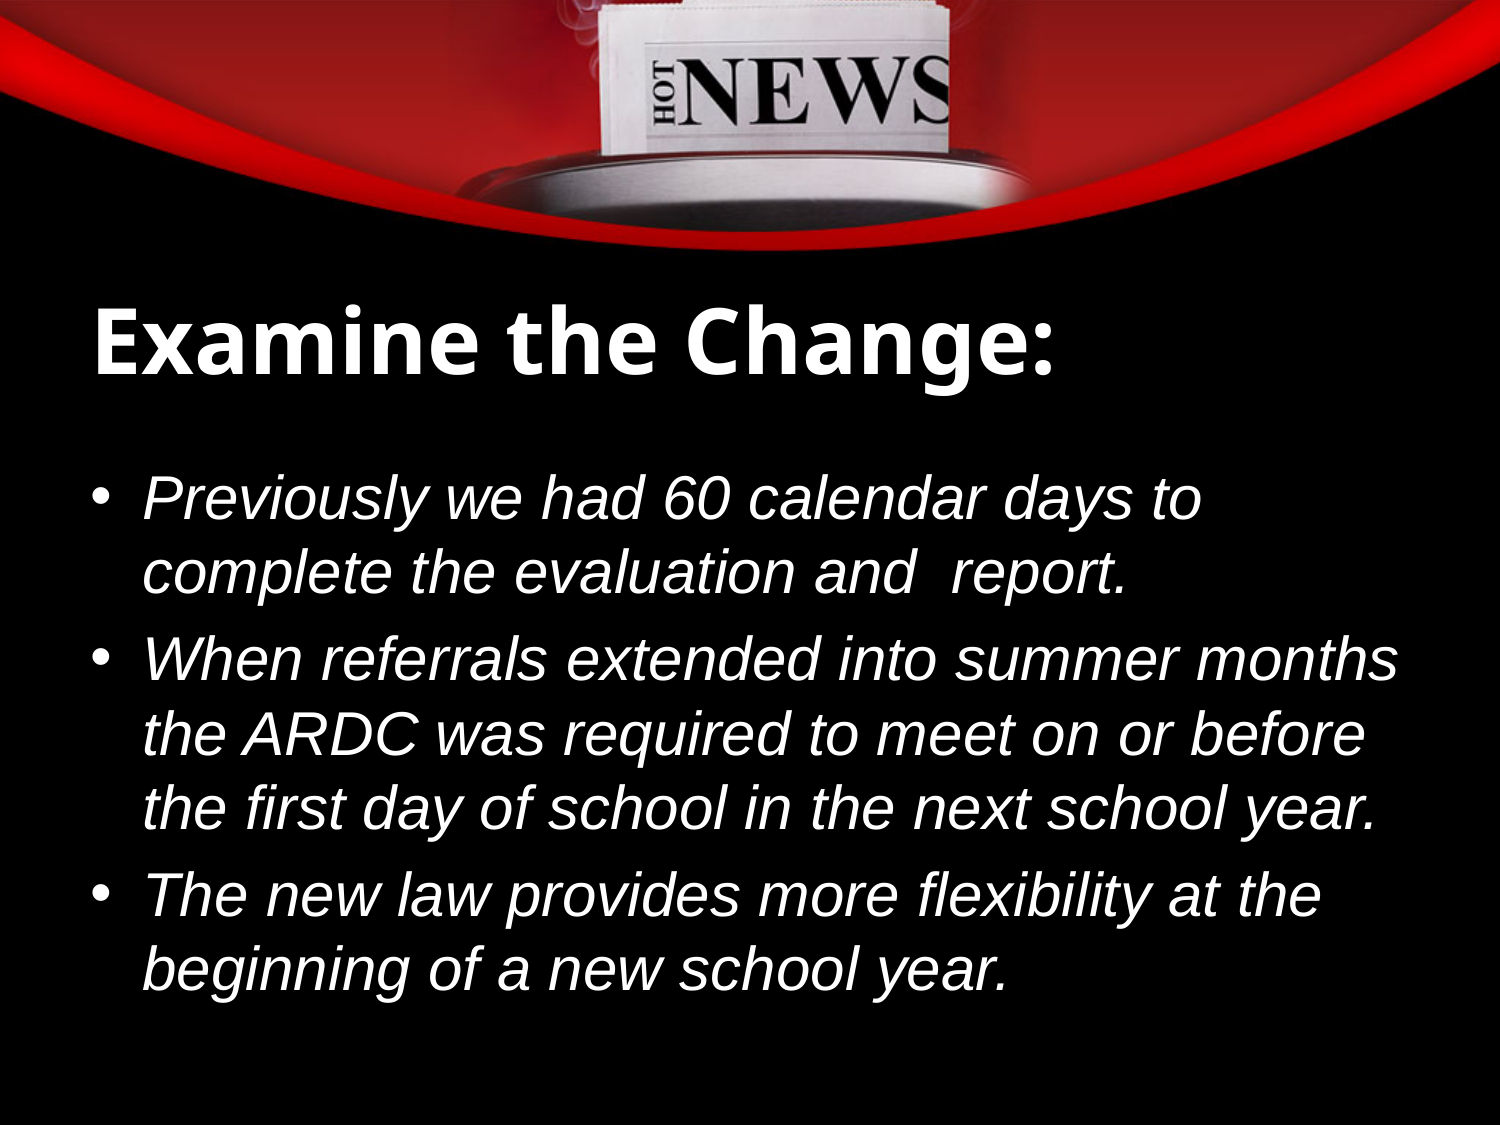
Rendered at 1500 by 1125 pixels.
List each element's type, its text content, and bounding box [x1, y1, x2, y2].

picture [0, 0, 1500, 1125]
title Examine the Change: [74, 262, 1426, 413]
list Previously we had 60 calendar days to complete the evaluation and report. When referrals extended into summer months the ARDC was required to meet on or before the first day of school in the next school year. The new law provides more flexibility at the beginning of a new school year. [74, 449, 1426, 1088]
